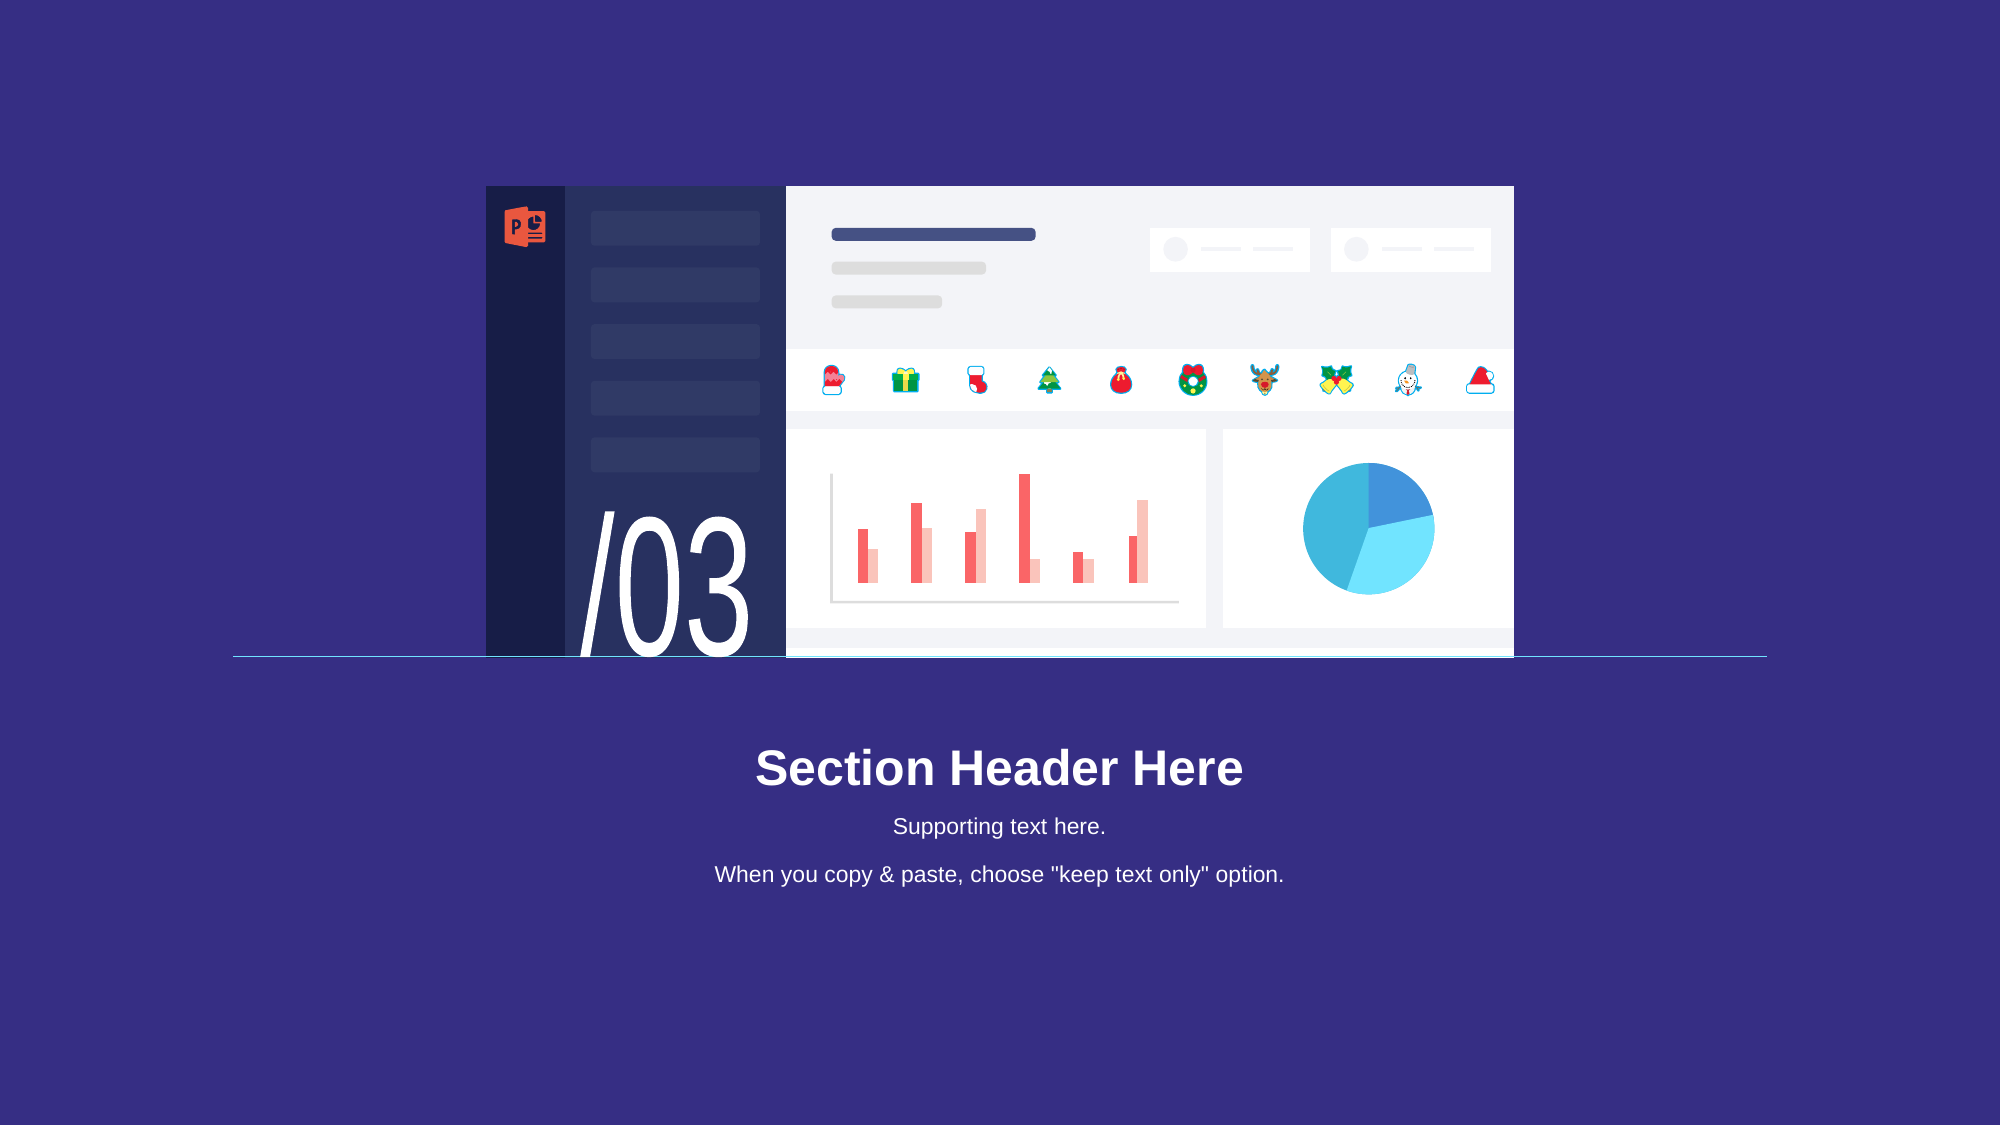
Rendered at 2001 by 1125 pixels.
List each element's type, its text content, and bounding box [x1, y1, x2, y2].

list Supporting text here. When you copy & paste, choose "keep text only" option. [109, 804, 1890, 971]
picture [1482, 366, 1493, 372]
picture [970, 365, 985, 375]
title Section Header Here [109, 657, 1890, 804]
